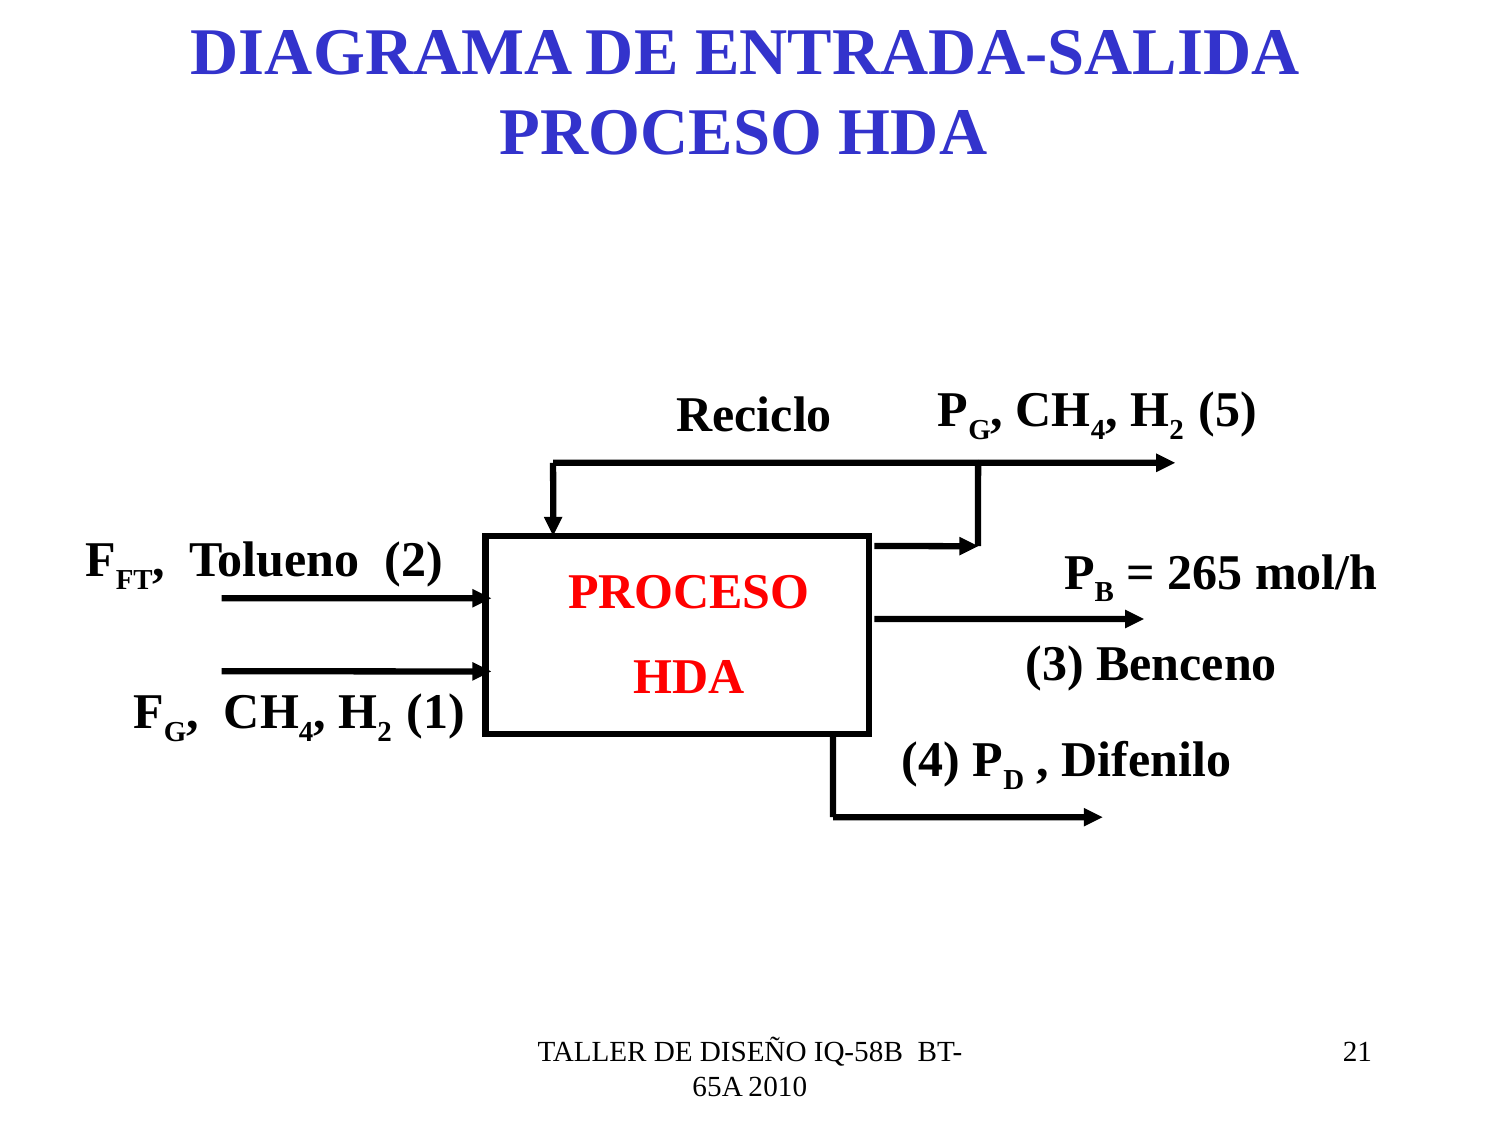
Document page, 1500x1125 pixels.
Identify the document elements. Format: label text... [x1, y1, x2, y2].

footer TALLER DE DISEÑO IQ-58B BT-65A 2010 [512, 1024, 988, 1101]
slide_number 21 [1074, 1024, 1388, 1101]
title DIAGRAMA DE ENTRADA-SALIDA PROCESO HDA [49, 49, 1438, 126]
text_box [64, 373, 1407, 818]
